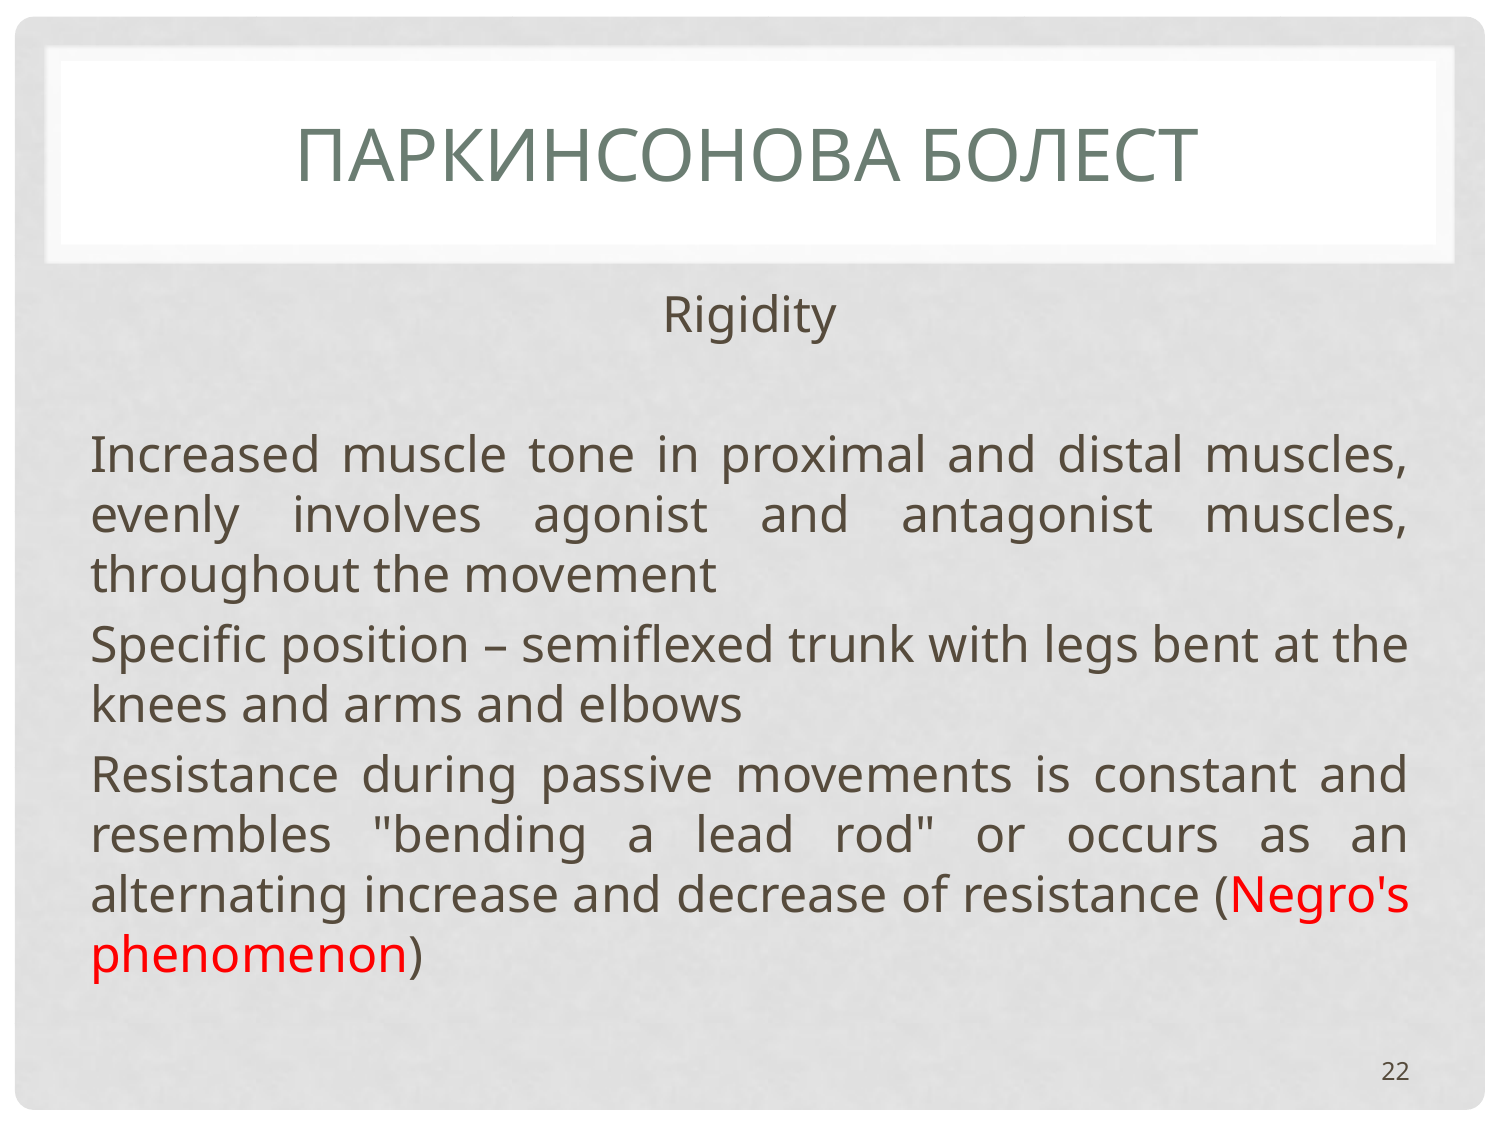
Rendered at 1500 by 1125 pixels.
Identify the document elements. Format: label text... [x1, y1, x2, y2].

slide_number 22 [1074, 1042, 1425, 1103]
list Rigidity Increased muscle tone in proximal and distal muscles, evenly involves agonist and antagonist muscles, throughout the movement Specific position – semiflexed trunk with legs bent at the knees and arms and elbows Resistance during passive movements is constant and resembles "bending a lead rod" or occurs as an alternating increase and decrease of resistance (Negro's phenomenon) [75, 275, 1425, 1100]
title ПАРКИНСОНОВА БОЛЕСТ [69, 66, 1425, 238]
